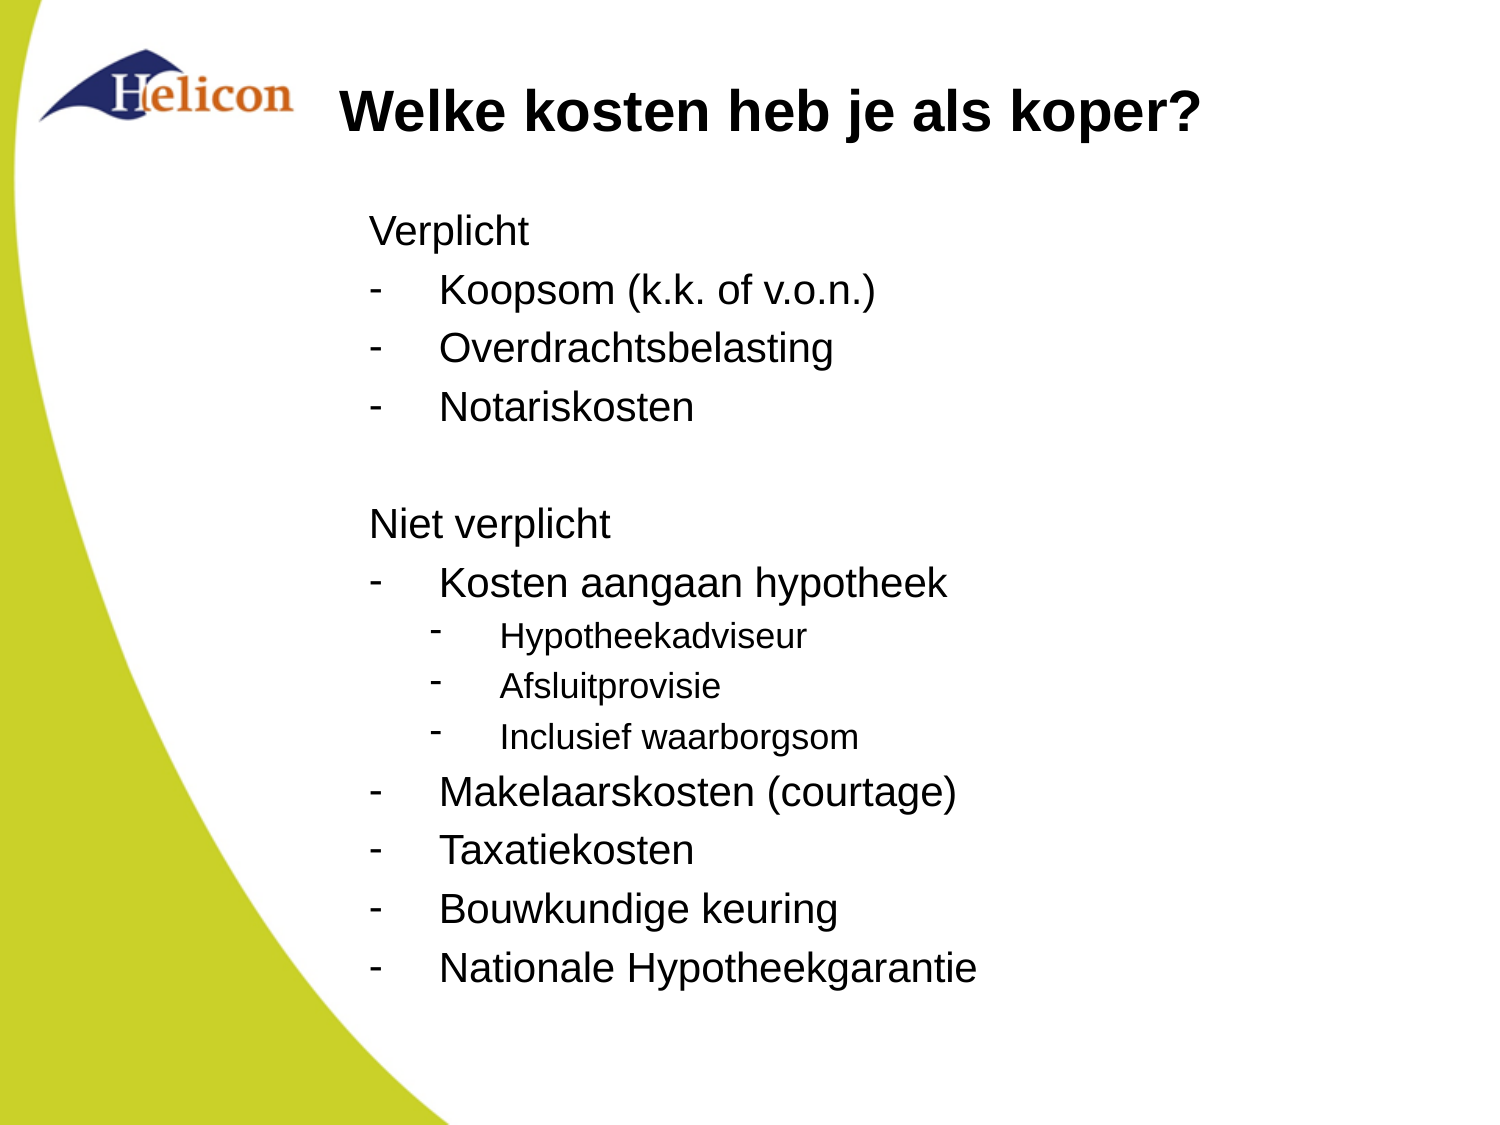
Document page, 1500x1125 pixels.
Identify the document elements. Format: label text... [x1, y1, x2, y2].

picture [0, 0, 1500, 1125]
title Welke kosten heb je als koper? [324, 54, 1415, 161]
list Verplicht Koopsom (k.k. of v.o.n.) Overdrachtsbelasting Notariskosten Niet verplicht Kosten aangaan hypotheek Hypotheekadviseur Afsluitprovisie Inclusief waarborgsom Makelaarskosten (courtage) Taxatiekosten Bouwkundige keuring Nationale Hypotheekgarantie [336, 196, 1425, 1005]
